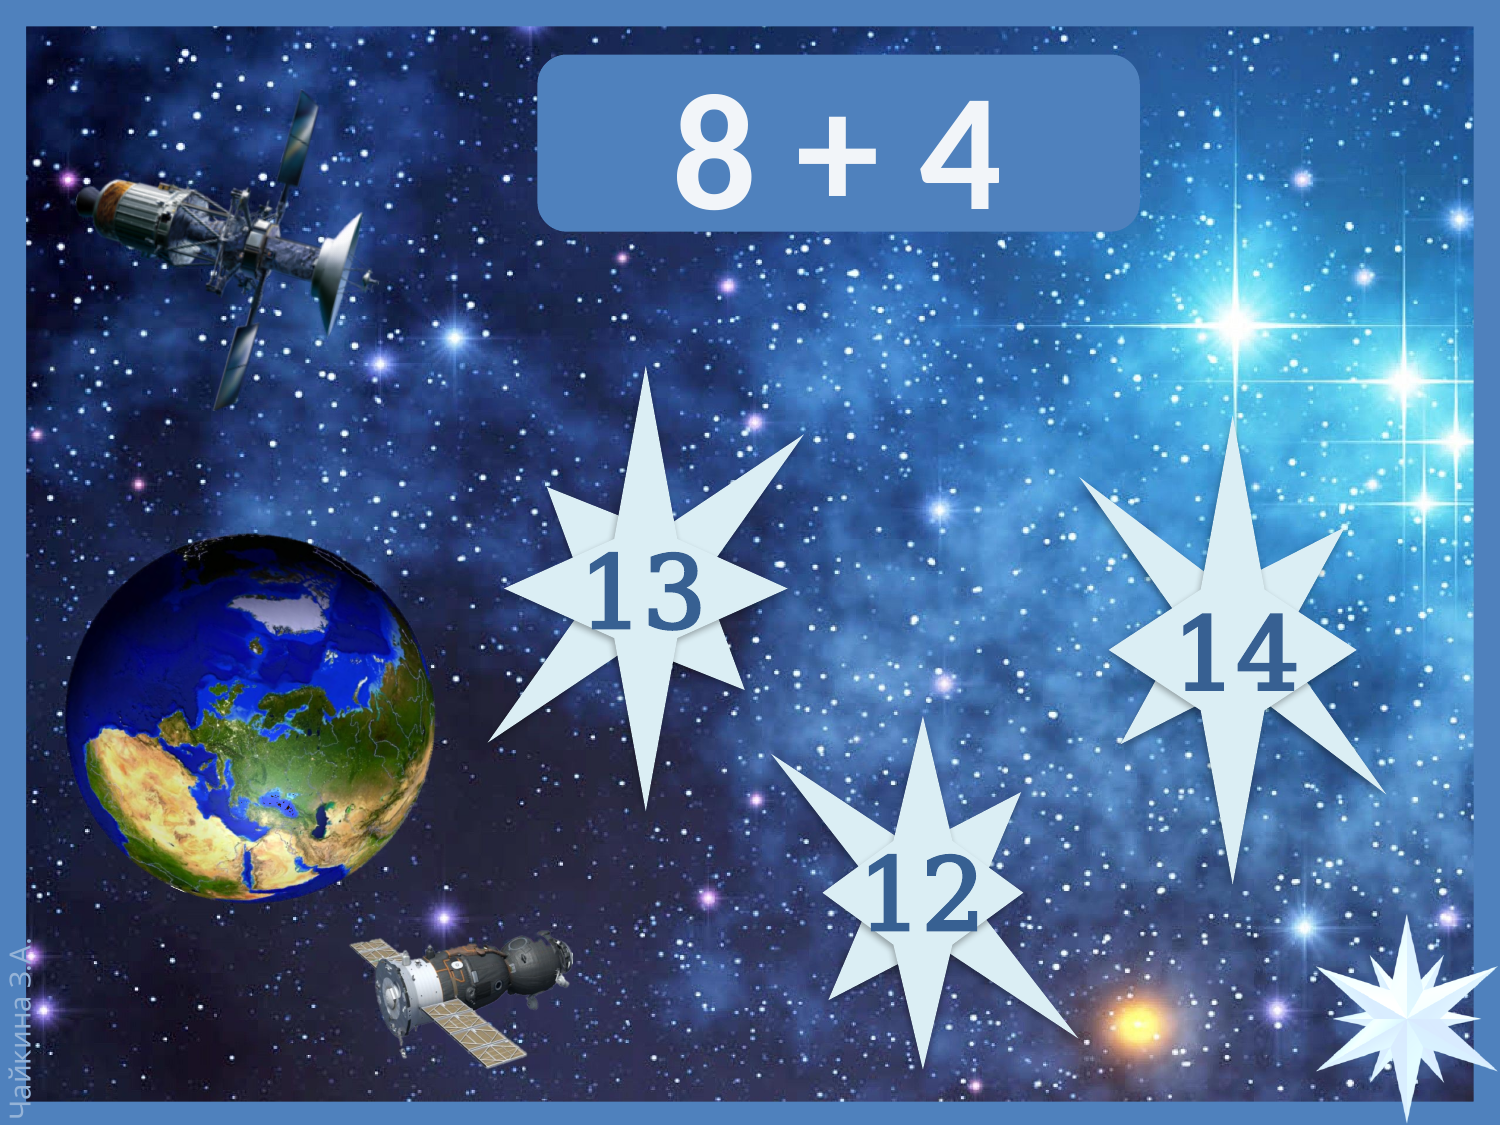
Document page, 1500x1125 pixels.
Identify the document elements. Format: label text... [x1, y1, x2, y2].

picture [1, 27, 1499, 1125]
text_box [715, 715, 1135, 1070]
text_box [1076, 414, 1389, 885]
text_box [424, 365, 867, 812]
text_box 8 + 4 [535, 52, 1142, 234]
